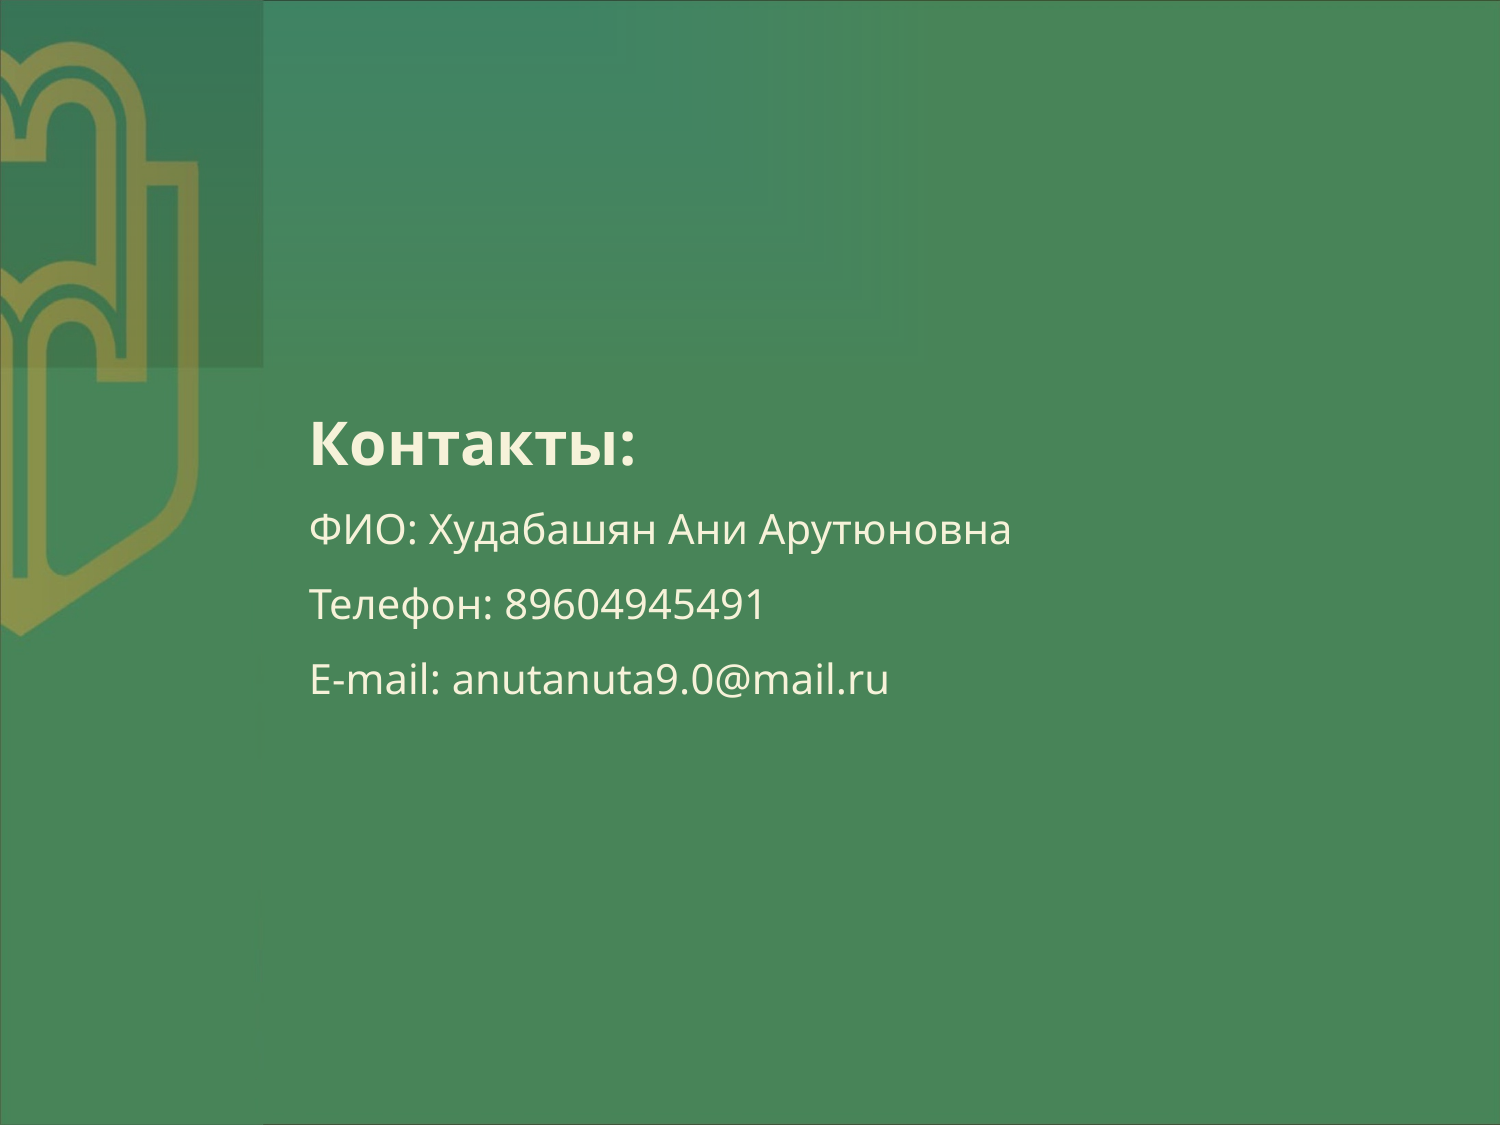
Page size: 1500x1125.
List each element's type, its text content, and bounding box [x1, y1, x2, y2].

title Контакты: ФИО: Худабашян Ани Арутюновна Телефон: 89604945491 E-mail: anutanuta9.0@mail.ru [294, 361, 1194, 881]
